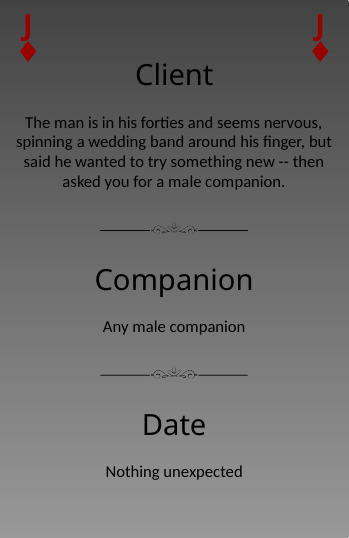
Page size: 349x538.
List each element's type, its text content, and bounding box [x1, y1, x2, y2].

picture [100, 191, 248, 266]
picture [100, 335, 248, 410]
text_box Client The man is in his forties and seems nervous, spinning a wedding band around his finger, but said he wanted to try something new -- then asked you for a male companion. Companion Any male companion Date Nothing unexpected [0, 0, 349, 538]
